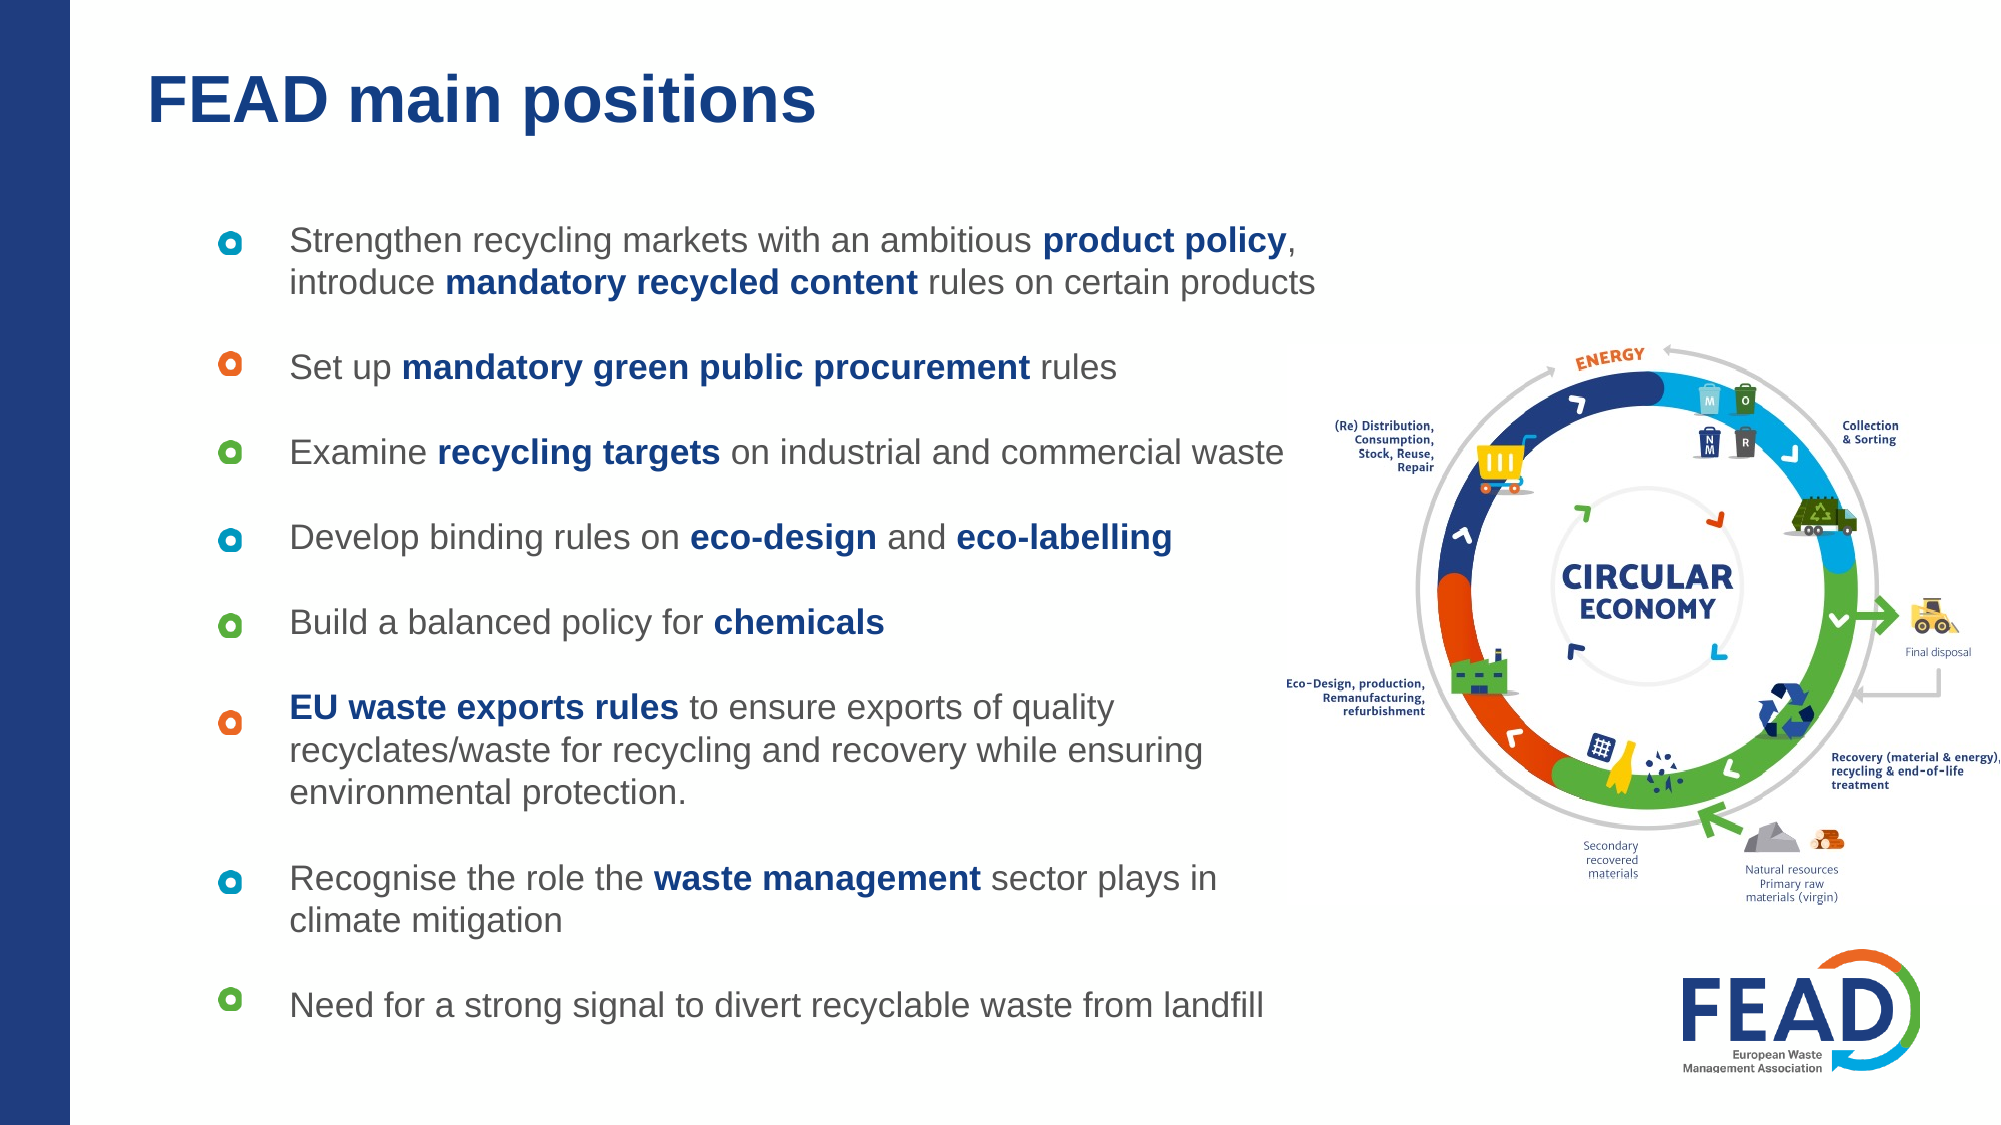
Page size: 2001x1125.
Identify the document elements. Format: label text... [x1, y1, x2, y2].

picture [218, 613, 242, 638]
picture [0, 0, 70, 1125]
picture [1682, 949, 1920, 1073]
picture [218, 351, 242, 376]
picture [218, 870, 226, 878]
picture [226, 878, 235, 887]
picture [218, 440, 242, 464]
text_box Strengthen recycling markets with an ambitious product policy, introduce mandatory recycled content rules on certain products Set up mandatory green public procurement rules Examine recycling targets on industrial and commercial waste Develop binding rules on eco-design and eco-labelling Build a balanced policy for chemicals EU waste exports rules to ensure exports of quality recyclates/waste for recycling and recovery while ensuring environmental protection. Recognise the role the waste management sector plays in climate mitigation Need for a strong signal to divert recyclable waste from landfill [274, 209, 1334, 1032]
picture [218, 987, 242, 1011]
picture [218, 710, 242, 735]
picture [1287, 344, 2000, 905]
picture [218, 528, 226, 536]
picture [226, 239, 235, 248]
text_box FEAD main positions [132, 48, 1867, 144]
picture [226, 536, 235, 545]
picture [218, 231, 226, 239]
